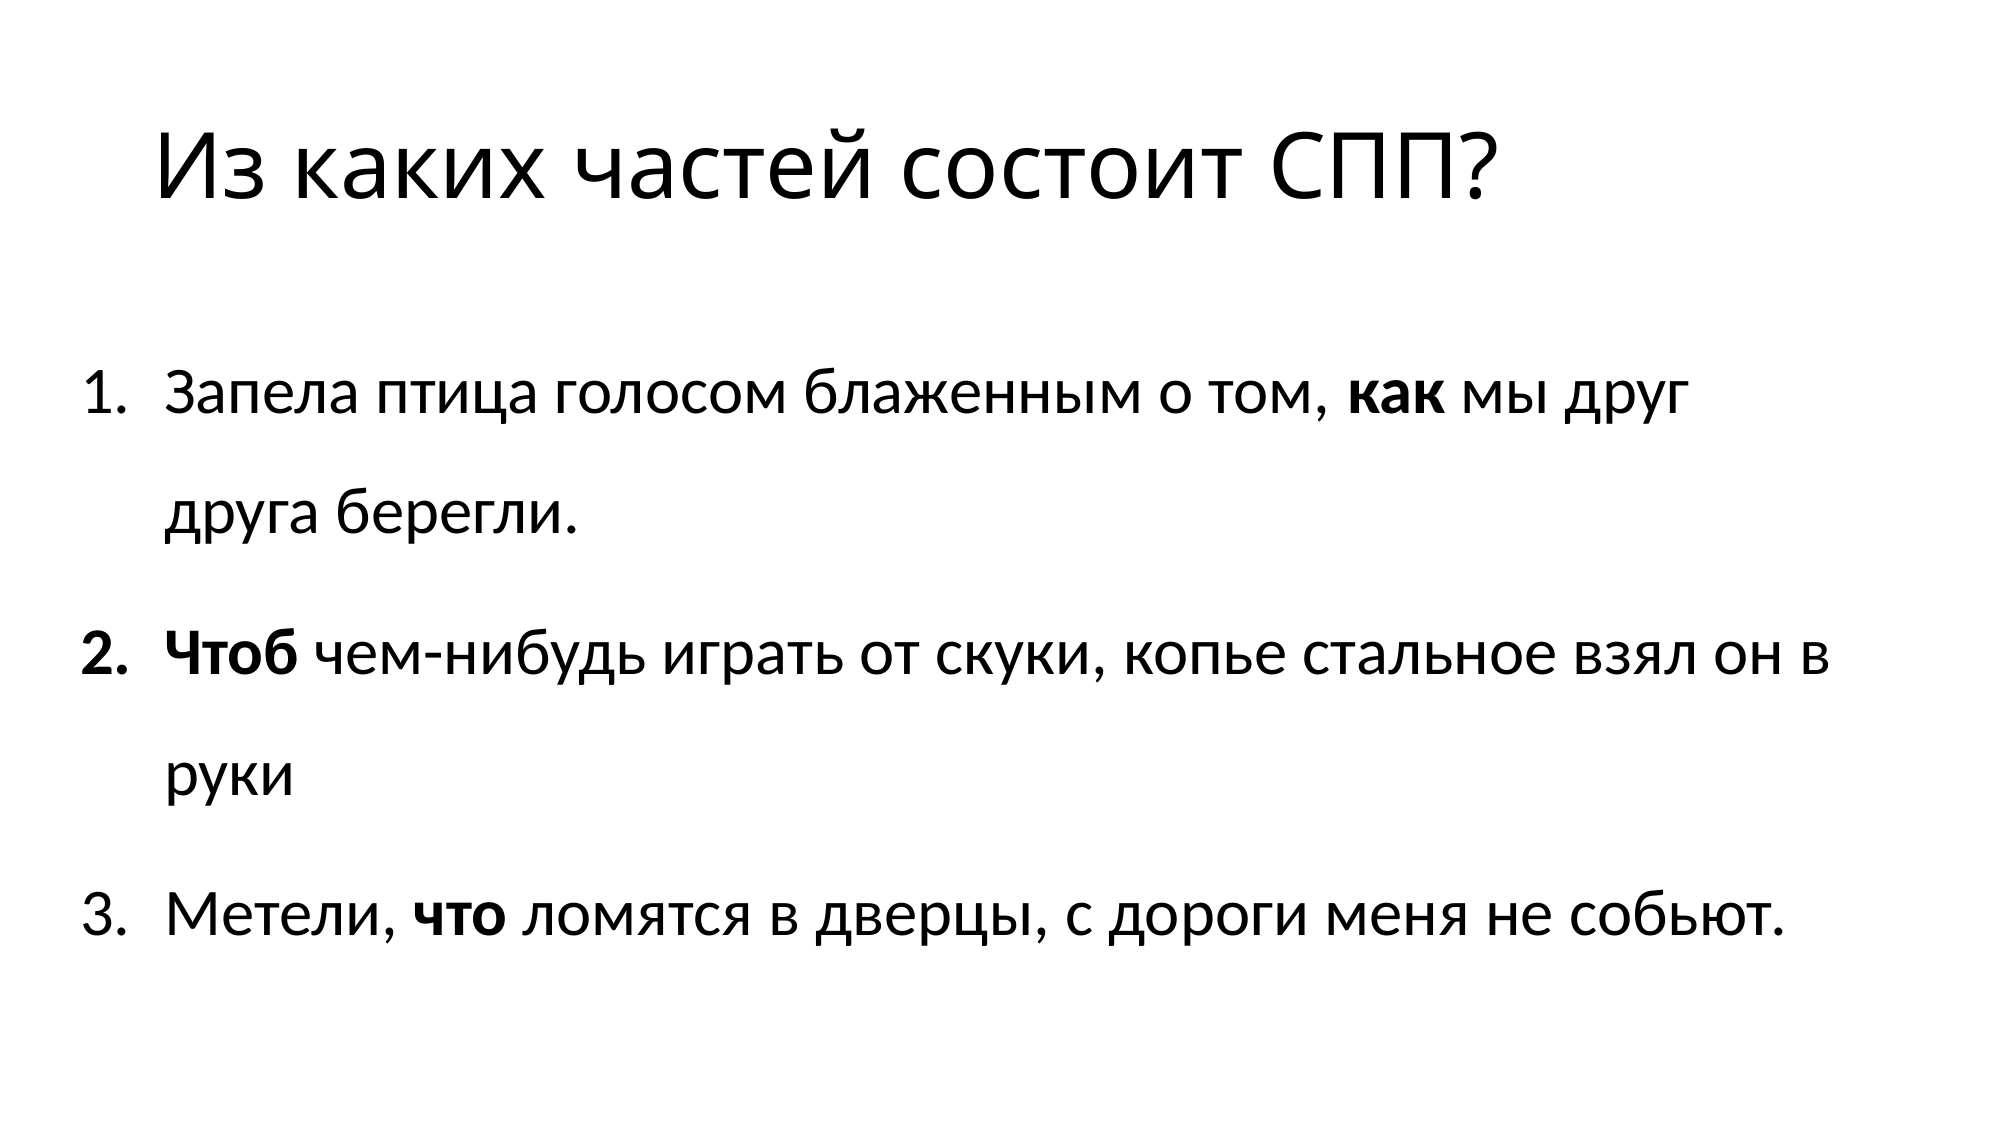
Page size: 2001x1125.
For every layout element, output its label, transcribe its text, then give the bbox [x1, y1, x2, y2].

list Запела птица голосом блаженным о том, как мы друг друга берегли. Чтоб чем-нибудь играть от скуки, копье стальное взял он в руки Метели, что ломятся в дверцы, с дороги меня не собьют. [65, 299, 1863, 1087]
title Из каких частей состоит СПП? [137, 59, 1863, 278]
